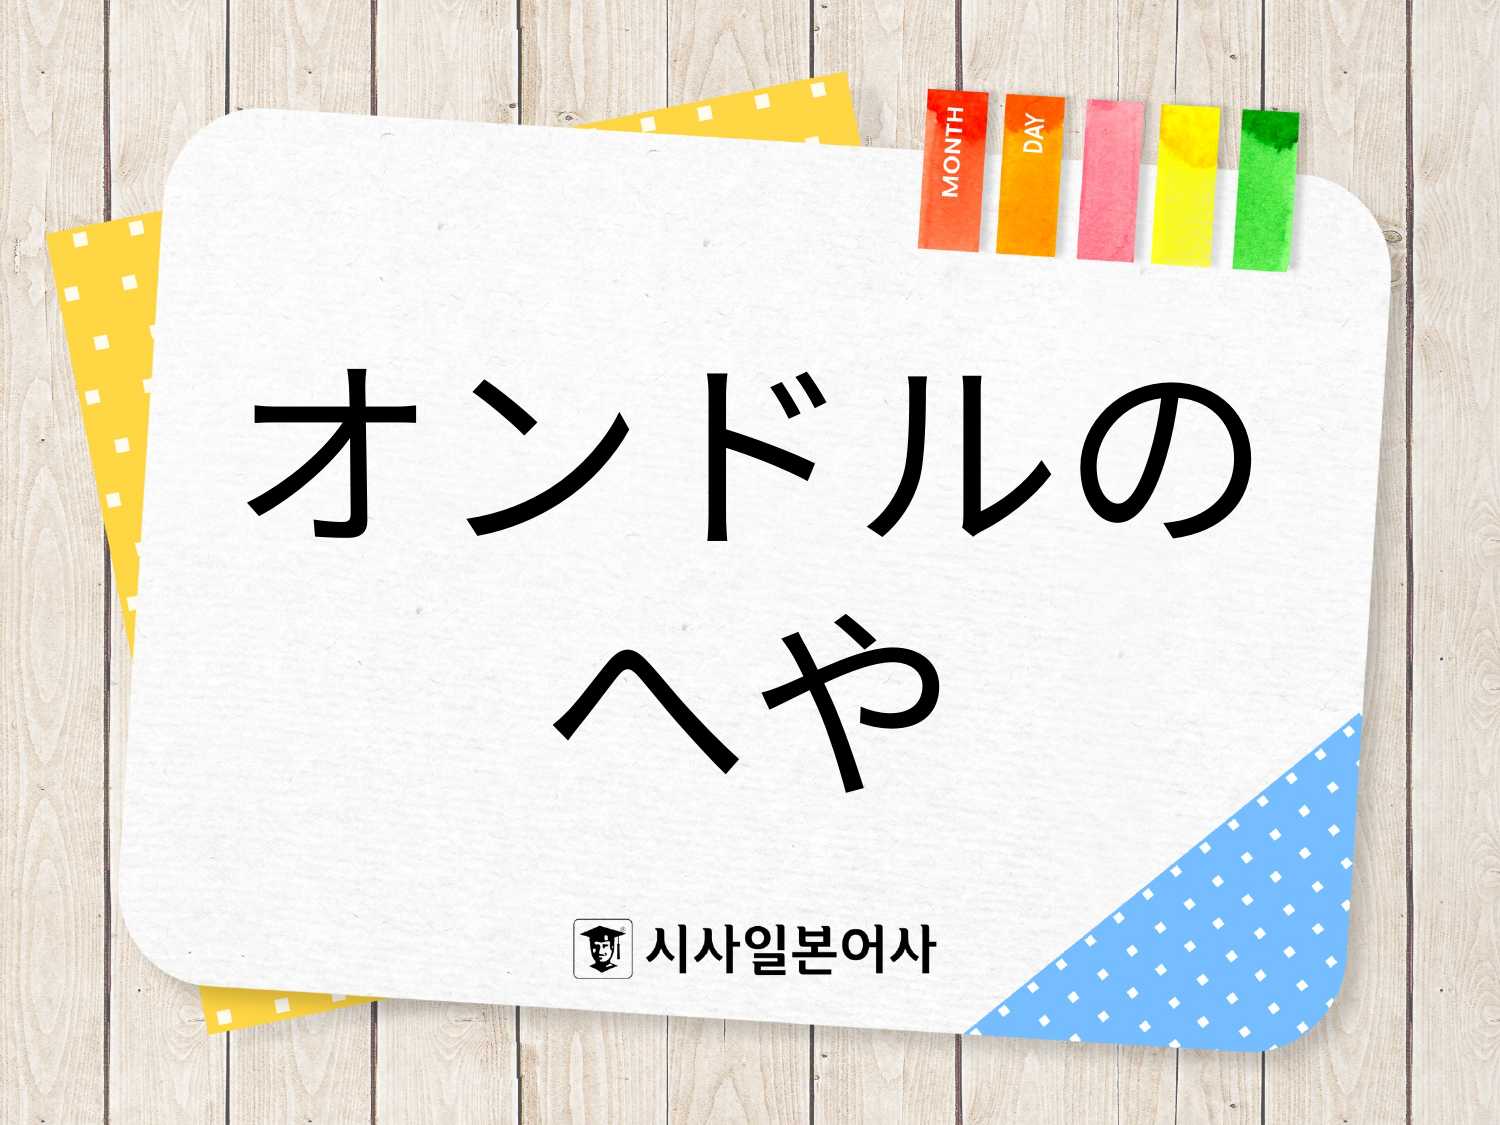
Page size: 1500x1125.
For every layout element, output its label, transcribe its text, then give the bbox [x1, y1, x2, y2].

title オンドルの へや [75, 338, 1425, 811]
picture [0, 0, 1500, 1125]
